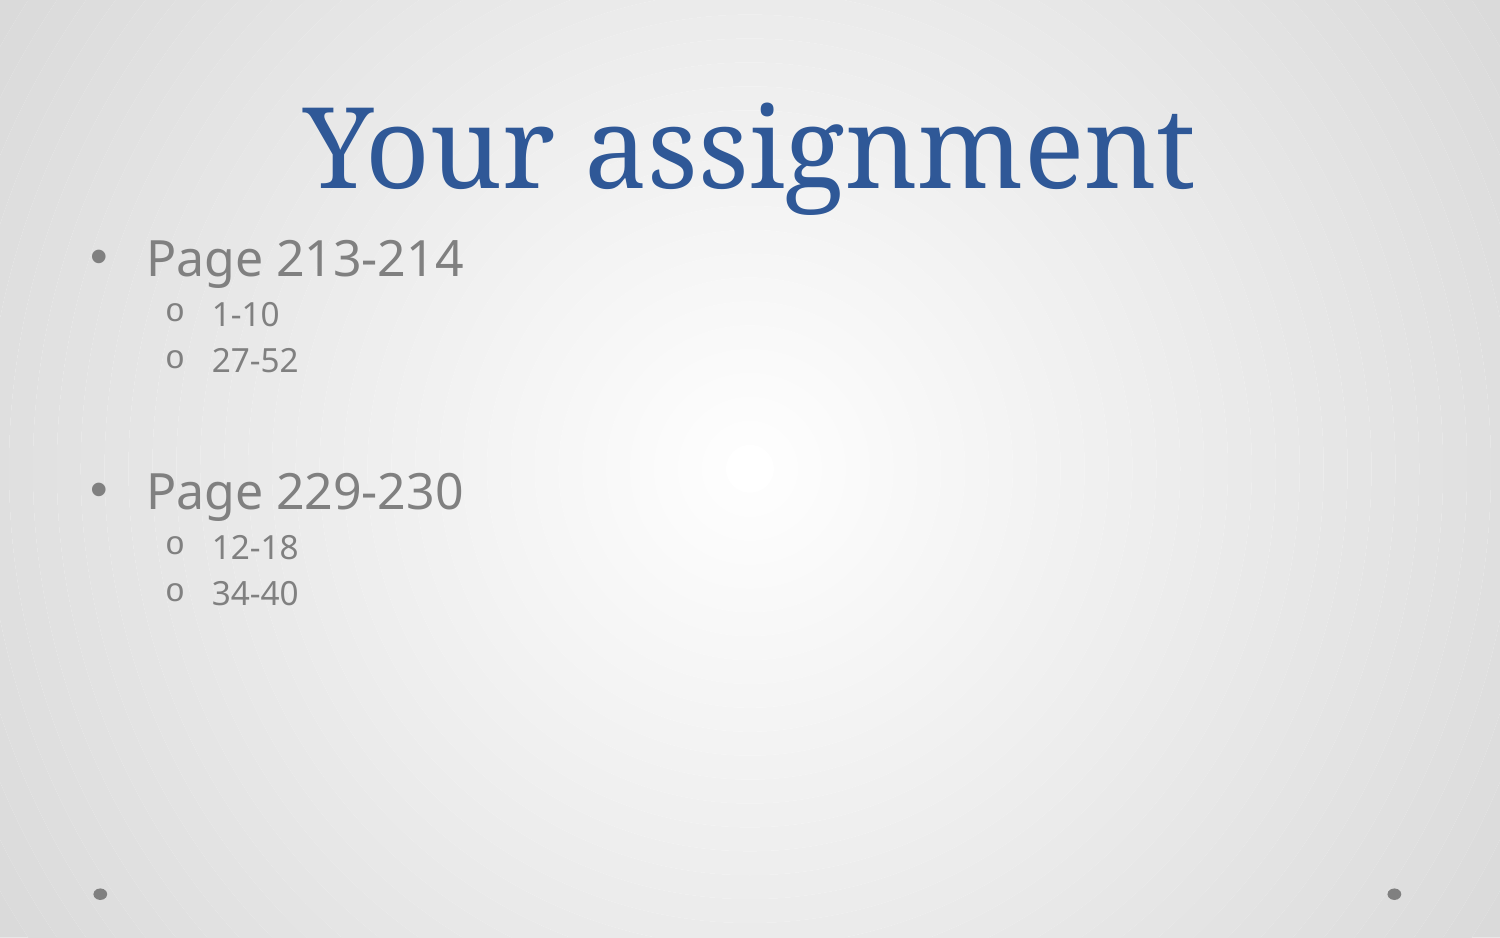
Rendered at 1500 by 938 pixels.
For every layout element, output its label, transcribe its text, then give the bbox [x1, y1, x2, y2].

title Your assignment [75, 0, 1425, 218]
list Page 213-214 1-10 27-52 Page 229-230 12-18 34-40 [75, 218, 1425, 838]
